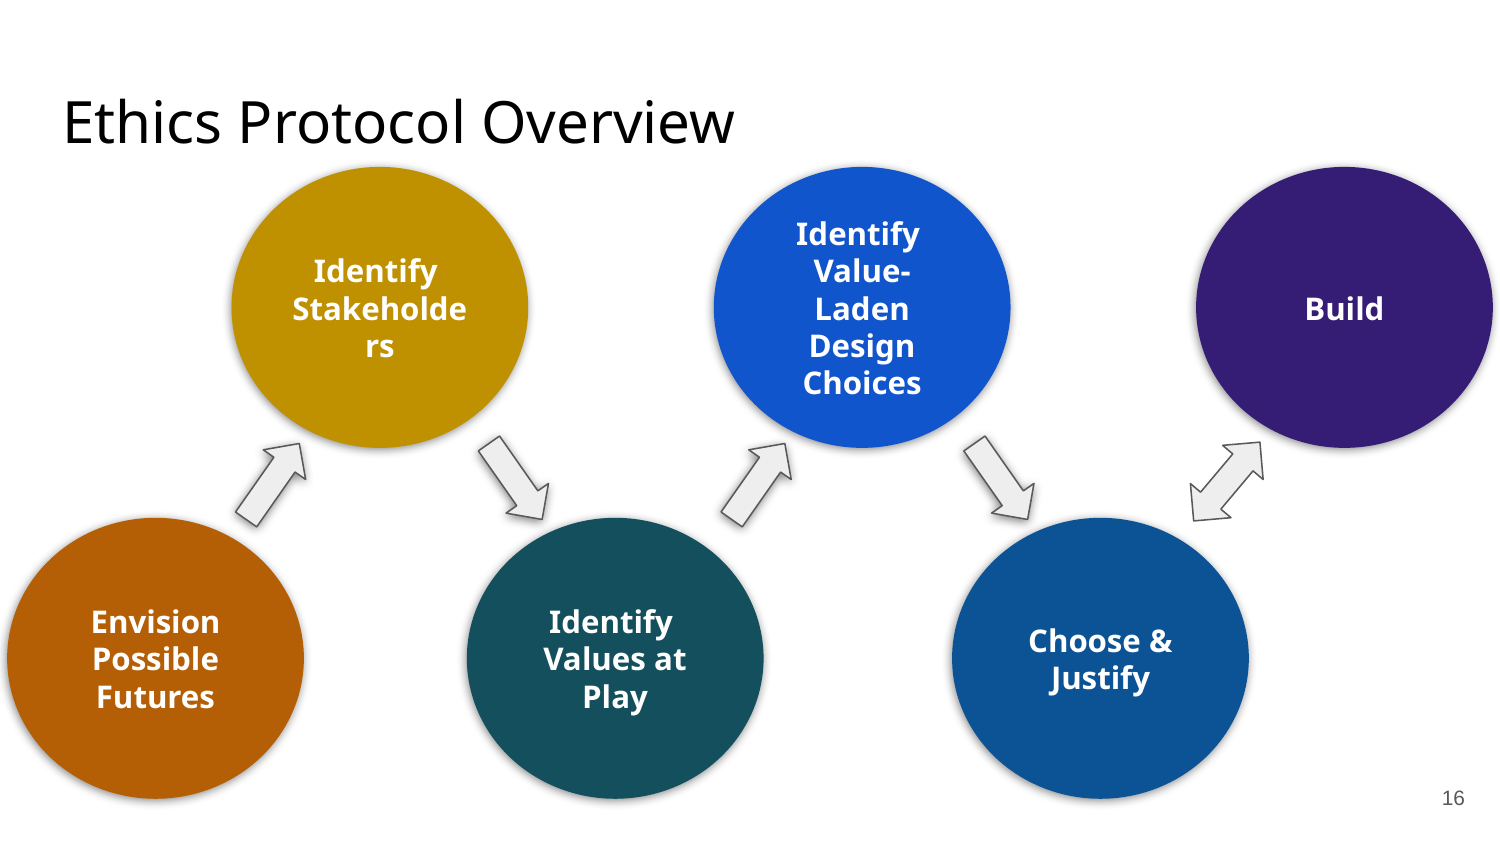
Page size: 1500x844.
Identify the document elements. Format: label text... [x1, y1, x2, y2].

text_box Choose & Justify [952, 517, 1249, 799]
text_box Identify Stakeholders [231, 166, 529, 448]
text_box [721, 443, 792, 527]
text_box Identify Value-Laden Design Choices [713, 166, 1011, 448]
text_box [235, 443, 306, 527]
text_box Build [1196, 166, 1493, 448]
text_box [478, 436, 549, 520]
title Ethics Protocol Overview [51, 72, 1449, 167]
slide_number 16 [1389, 764, 1480, 830]
text_box [963, 436, 1034, 520]
text_box Identify Values at Play [466, 517, 764, 799]
text_box [1190, 442, 1264, 521]
text_box Envision Possible Futures [7, 517, 304, 799]
